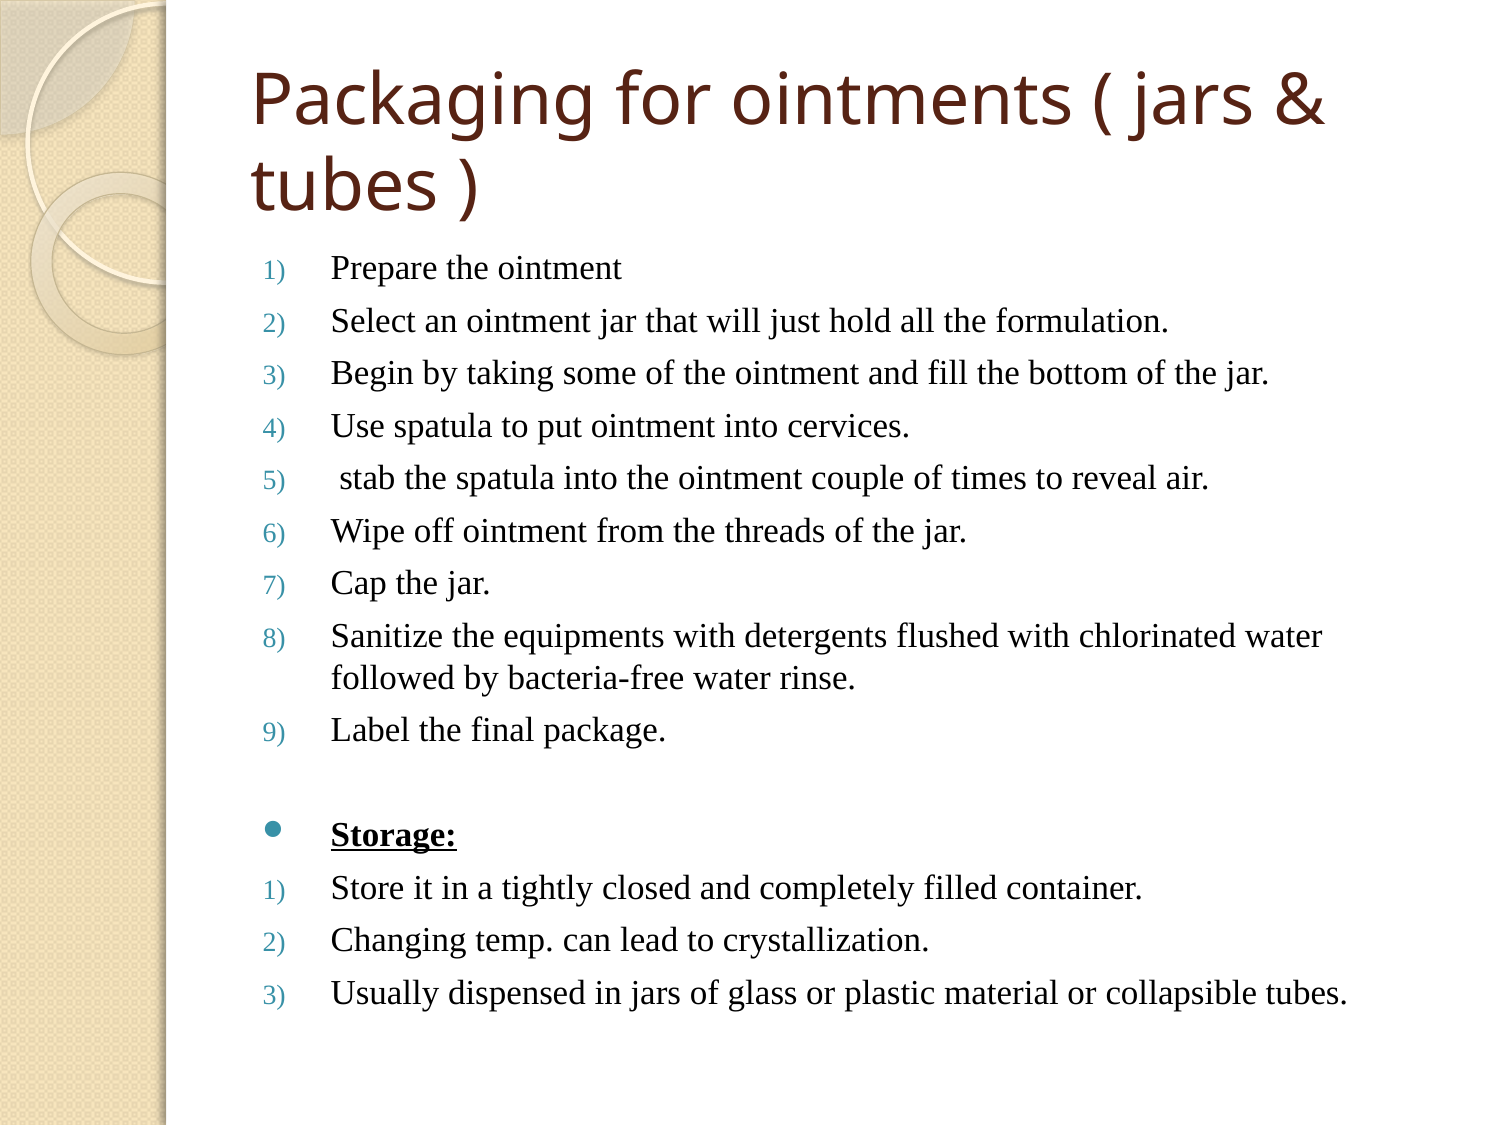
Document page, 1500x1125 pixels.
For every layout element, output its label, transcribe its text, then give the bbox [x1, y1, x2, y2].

list Prepare the ointment Select an ointment jar that will just hold all the formulation. Begin by taking some of the ointment and fill the bottom of the jar. Use spatula to put ointment into cervices. stab the spatula into the ointment couple of times to reveal air. Wipe off ointment from the threads of the jar. Cap the jar. Sanitize the equipments with detergents flushed with chlorinated water followed by bacteria-free water rinse. Label the final package. Storage: Store it in a tightly closed and completely filled container. Changing temp. can lead to crystallization. Usually dispensed in jars of glass or plastic material or collapsible tubes. [235, 237, 1466, 1025]
title Packaging for ointments ( jars & tubes ) [235, 45, 1466, 233]
